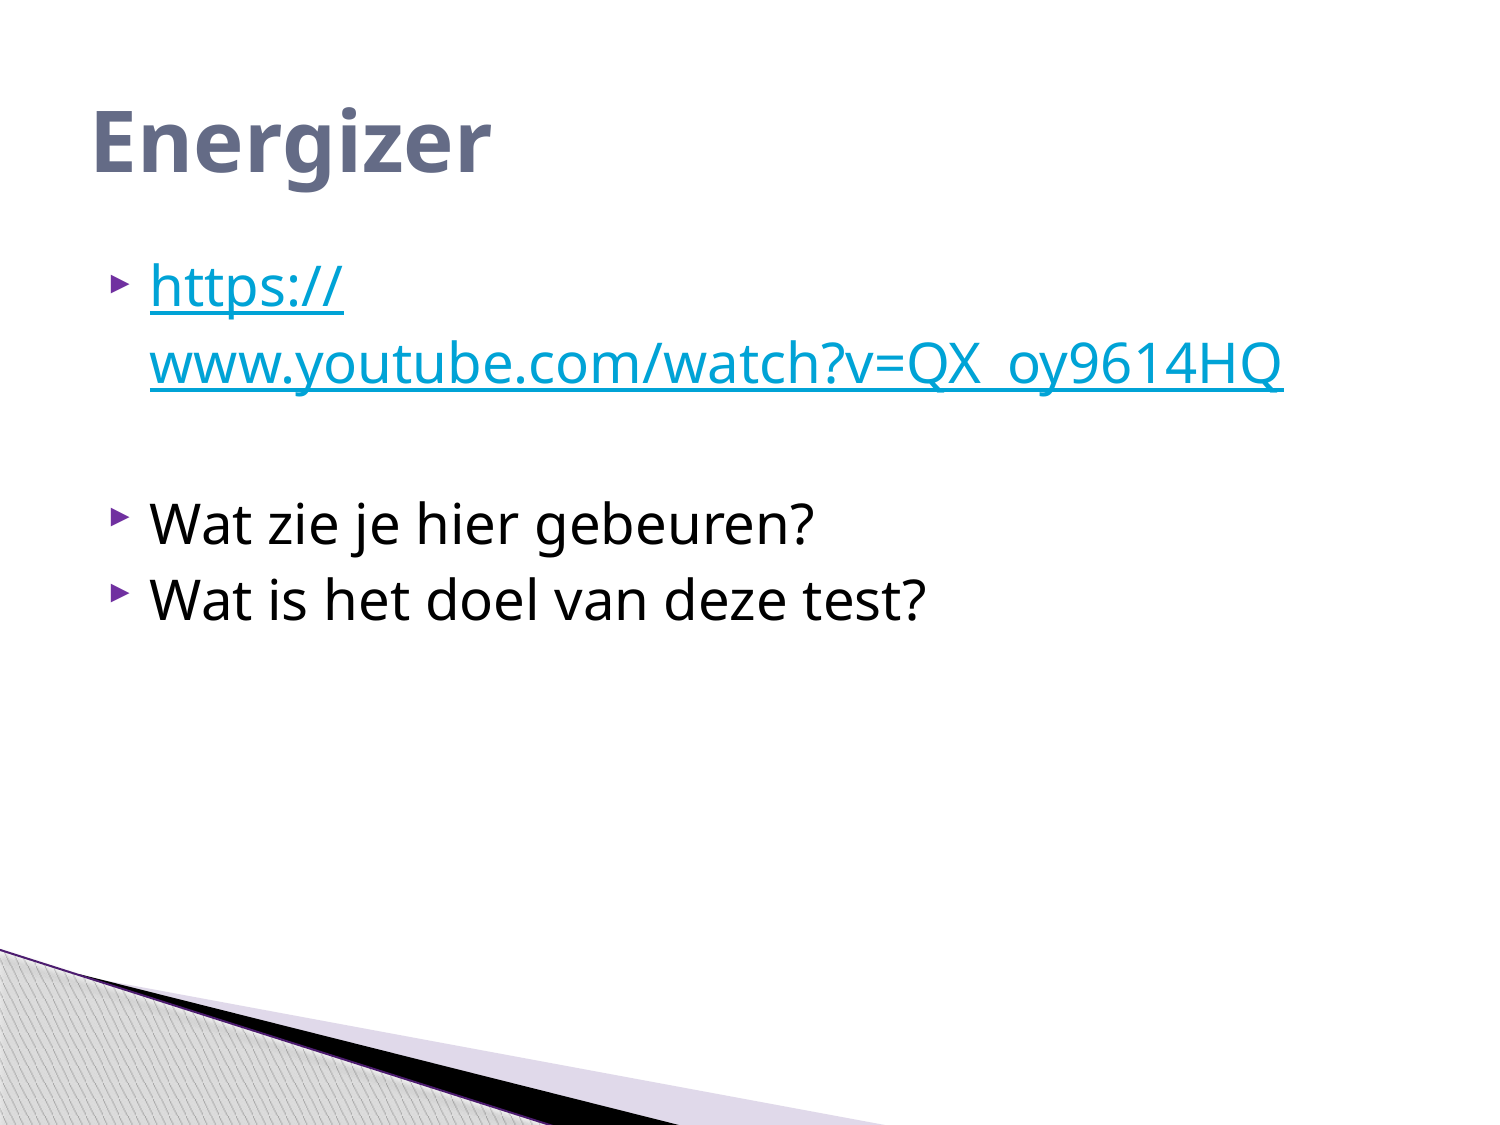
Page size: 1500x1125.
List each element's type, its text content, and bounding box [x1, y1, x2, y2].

title Energizer [75, 45, 1425, 233]
list https://www.youtube.com/watch?v=QX_oy9614HQ Wat zie je hier gebeuren? Wat is het doel van deze test? [75, 243, 1425, 986]
